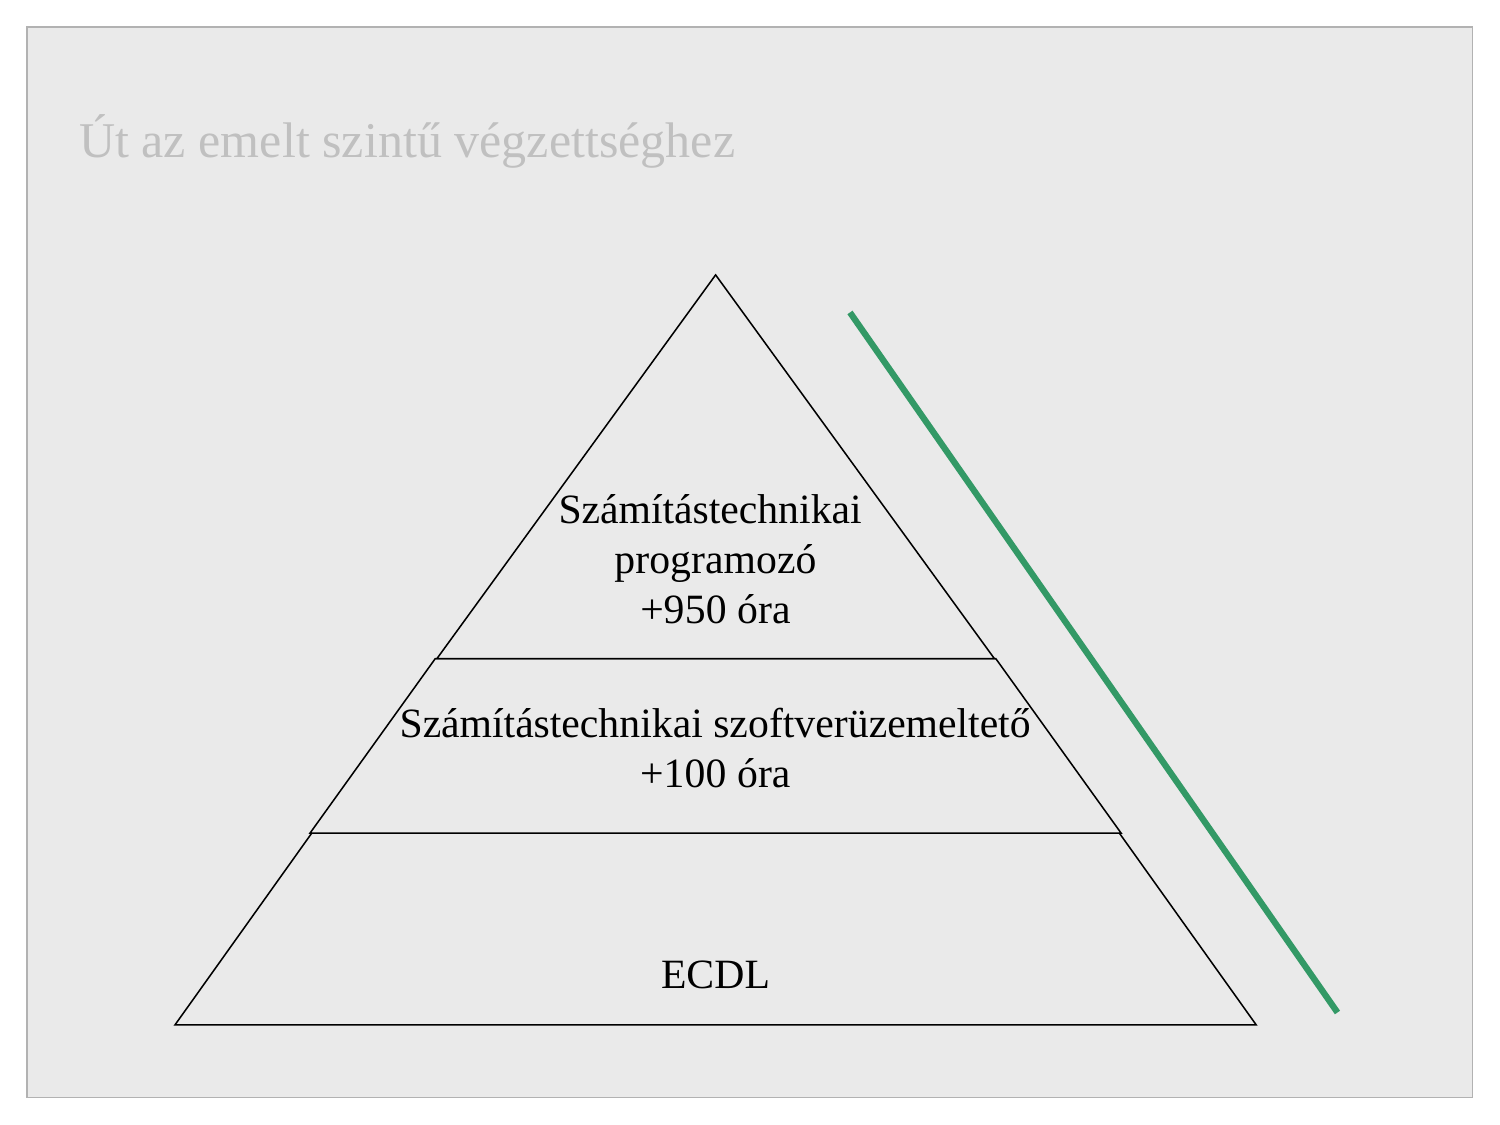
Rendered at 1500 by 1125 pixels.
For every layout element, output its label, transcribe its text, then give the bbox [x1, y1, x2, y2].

text_box Út az emelt szintű végzettséghez [64, 99, 751, 175]
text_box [174, 274, 1257, 1026]
